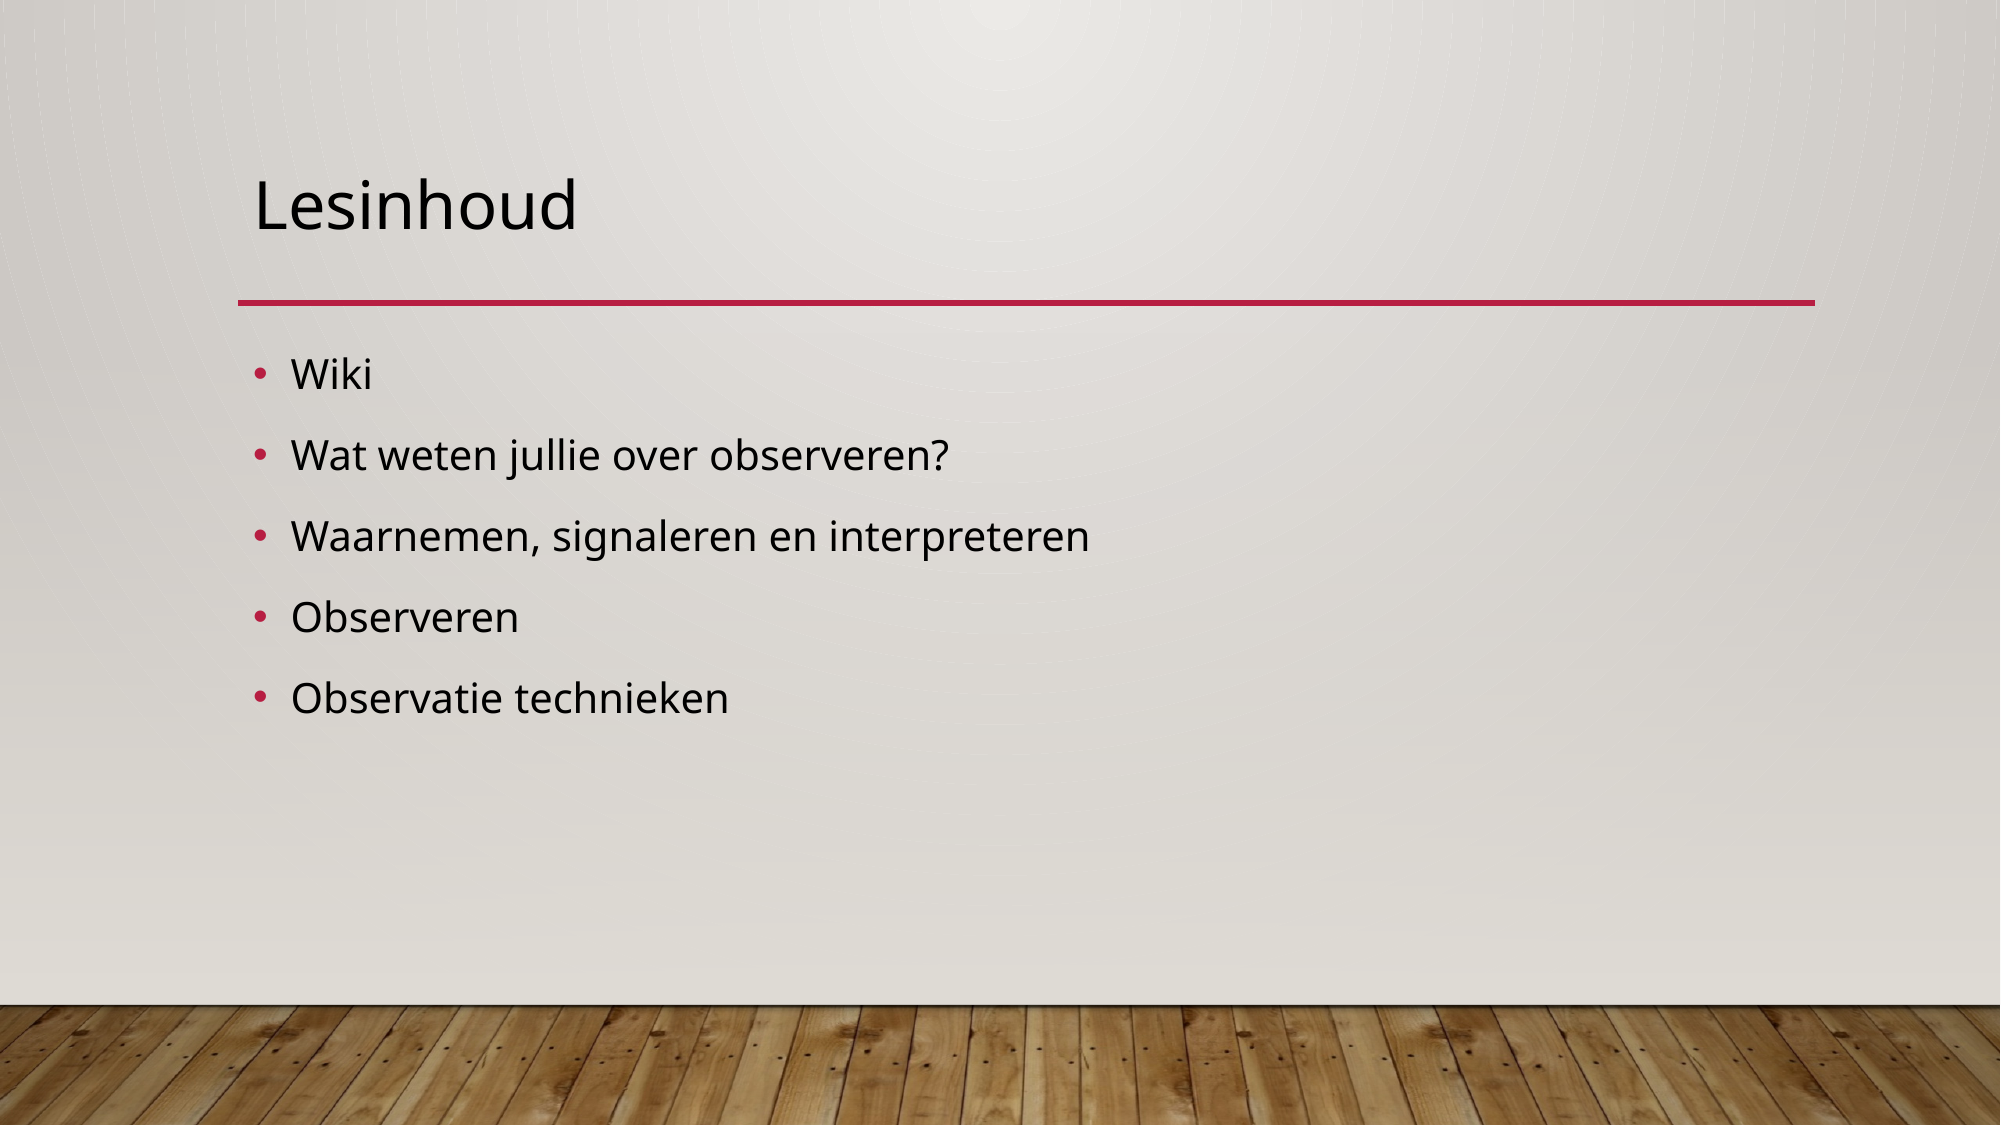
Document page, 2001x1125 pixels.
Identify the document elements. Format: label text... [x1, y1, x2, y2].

list Wiki Wat weten jullie over observeren? Waarnemen, signaleren en interpreteren Observeren Observatie technieken [238, 330, 1814, 897]
picture [0, 1005, 2000, 1125]
title Lesinhoud [238, 164, 1814, 330]
